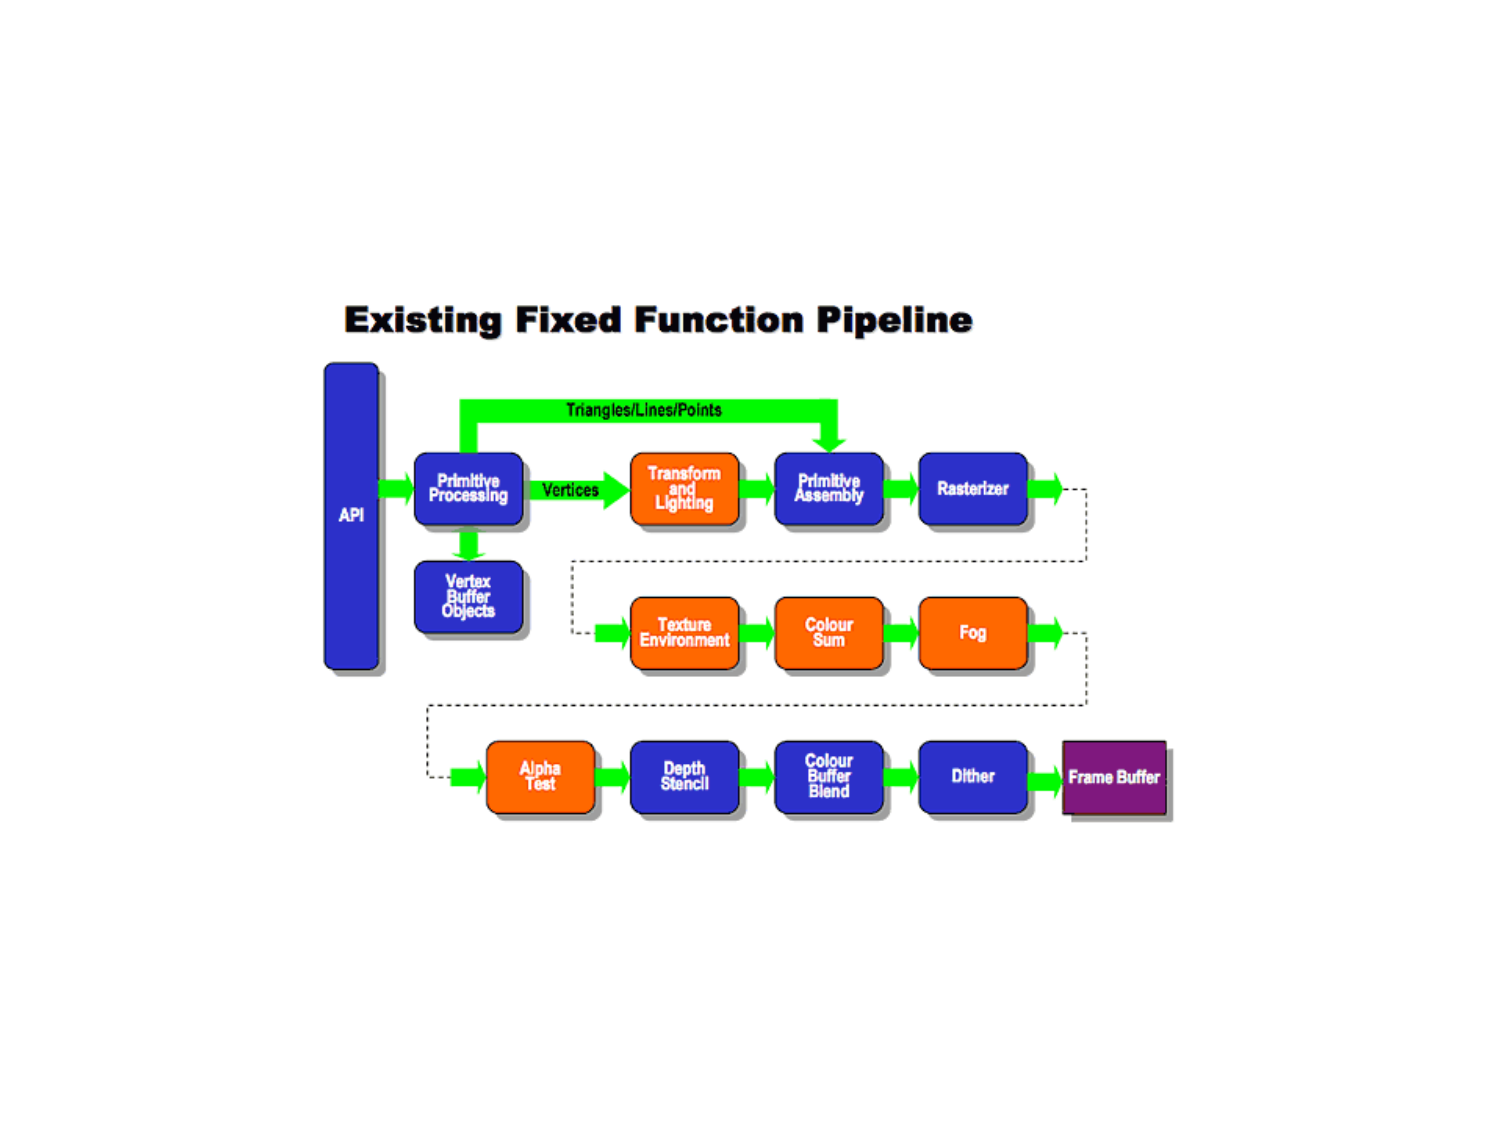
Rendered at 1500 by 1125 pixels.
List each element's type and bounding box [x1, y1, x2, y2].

picture [300, 279, 1200, 846]
